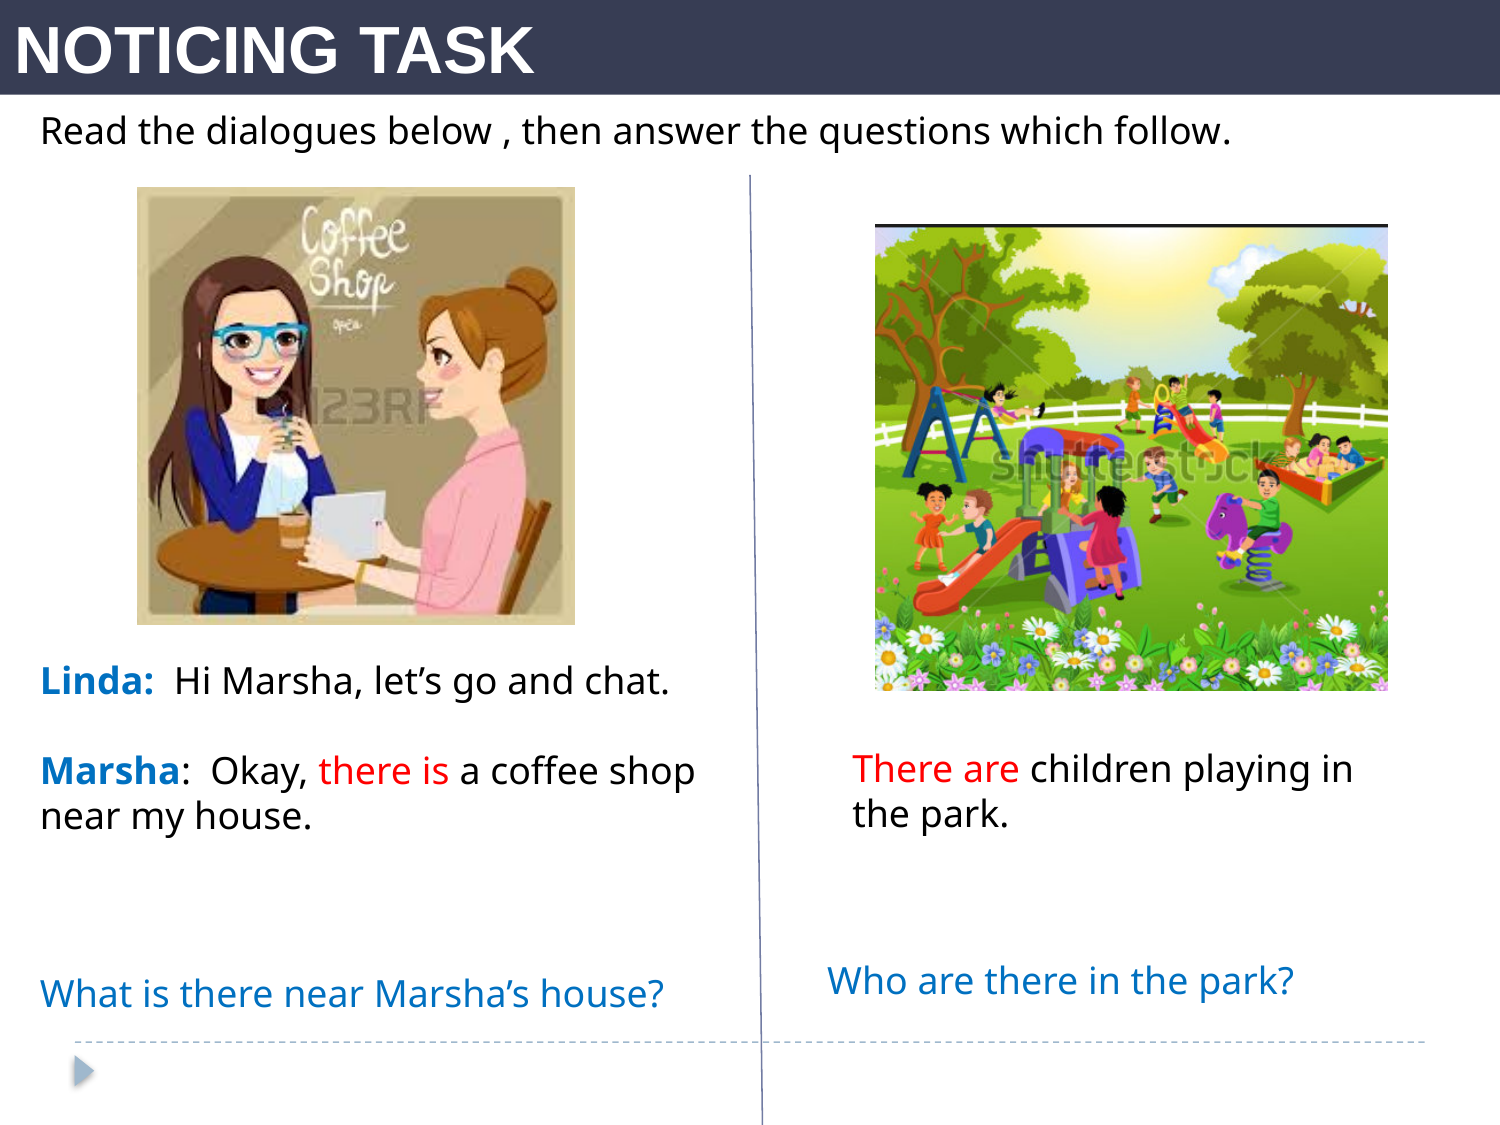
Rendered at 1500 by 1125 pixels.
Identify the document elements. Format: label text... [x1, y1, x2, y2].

text_box There are children playing in the park. [837, 737, 1425, 843]
text_box What is there near Marsha’s house? [24, 962, 738, 1023]
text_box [749, 174, 763, 1125]
text_box NOTICING TASK [0, 0, 1500, 95]
text_box Who are there in the park? [812, 949, 1400, 1010]
text_box Linda: Hi Marsha, let’s go and chat. Marsha: Okay, there is a coffee shop near my house. [24, 649, 738, 845]
text_box Read the dialogues below , then answer the questions which follow. [24, 99, 1475, 160]
picture [137, 187, 576, 626]
picture [874, 224, 1388, 691]
